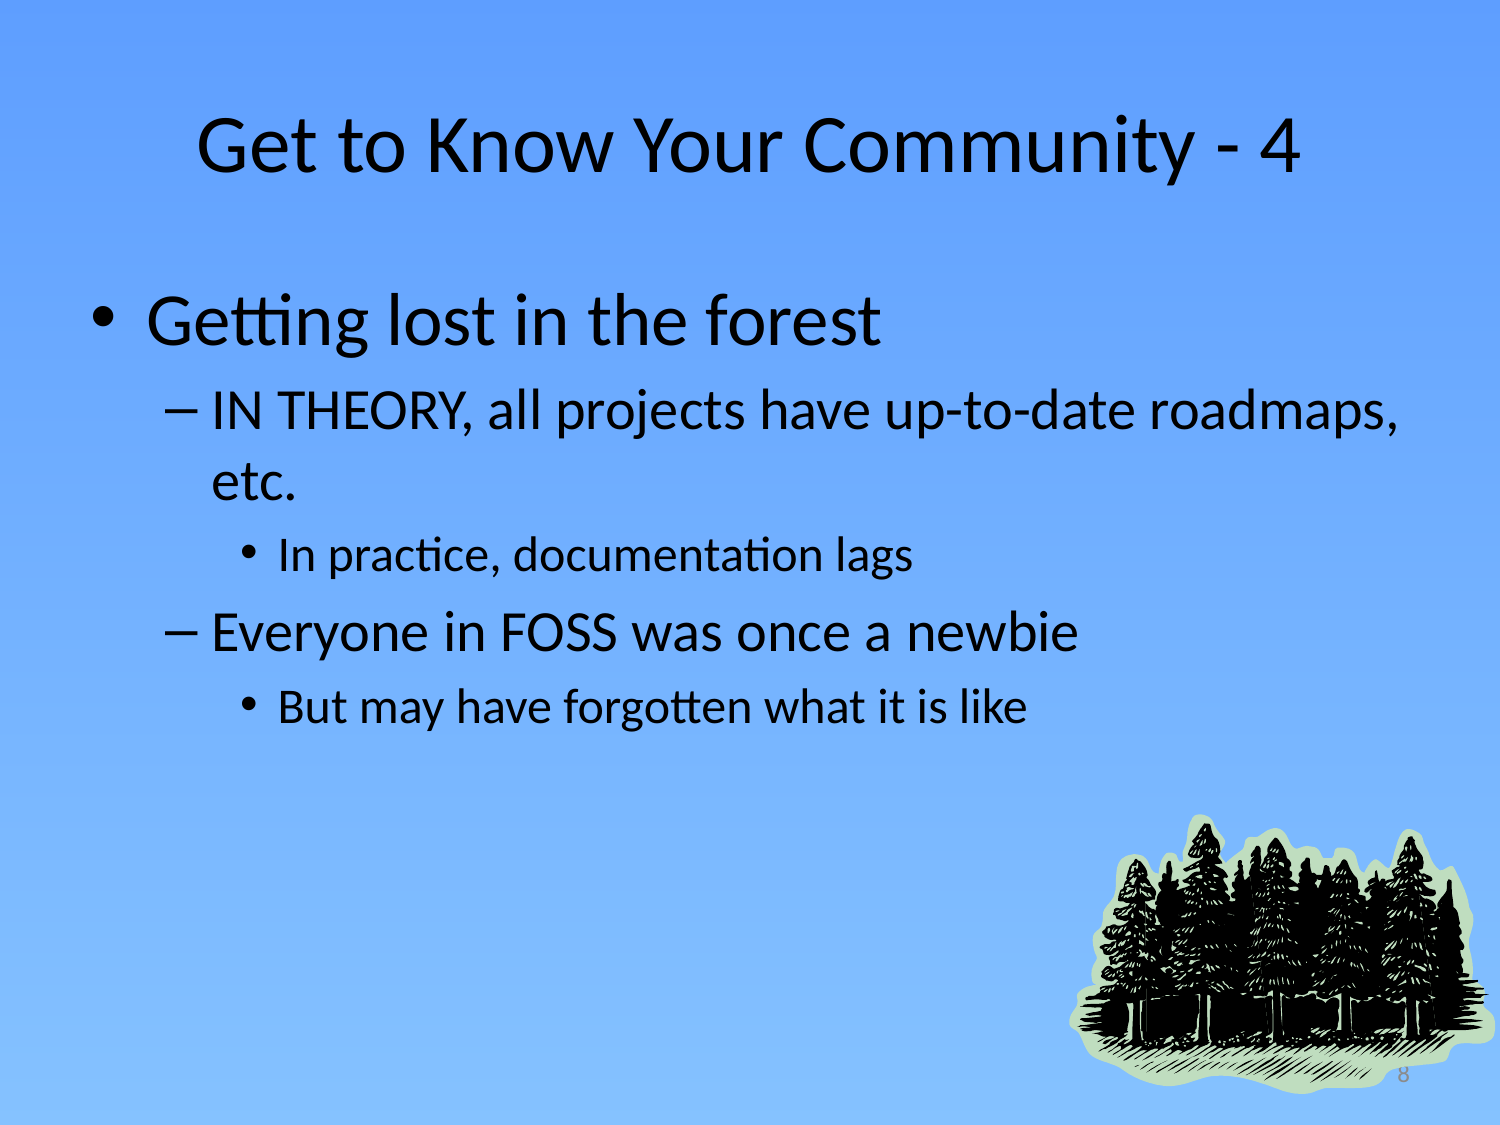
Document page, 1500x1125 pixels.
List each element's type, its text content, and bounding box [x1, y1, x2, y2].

list Getting lost in the forest IN THEORY, all projects have up-to-date roadmaps, etc. In practice, documentation lags Everyone in FOSS was once a newbie But may have forgotten what it is like [74, 262, 1426, 1006]
picture [1069, 812, 1497, 1095]
title Get to Know Your Community - 4 [74, 44, 1426, 233]
